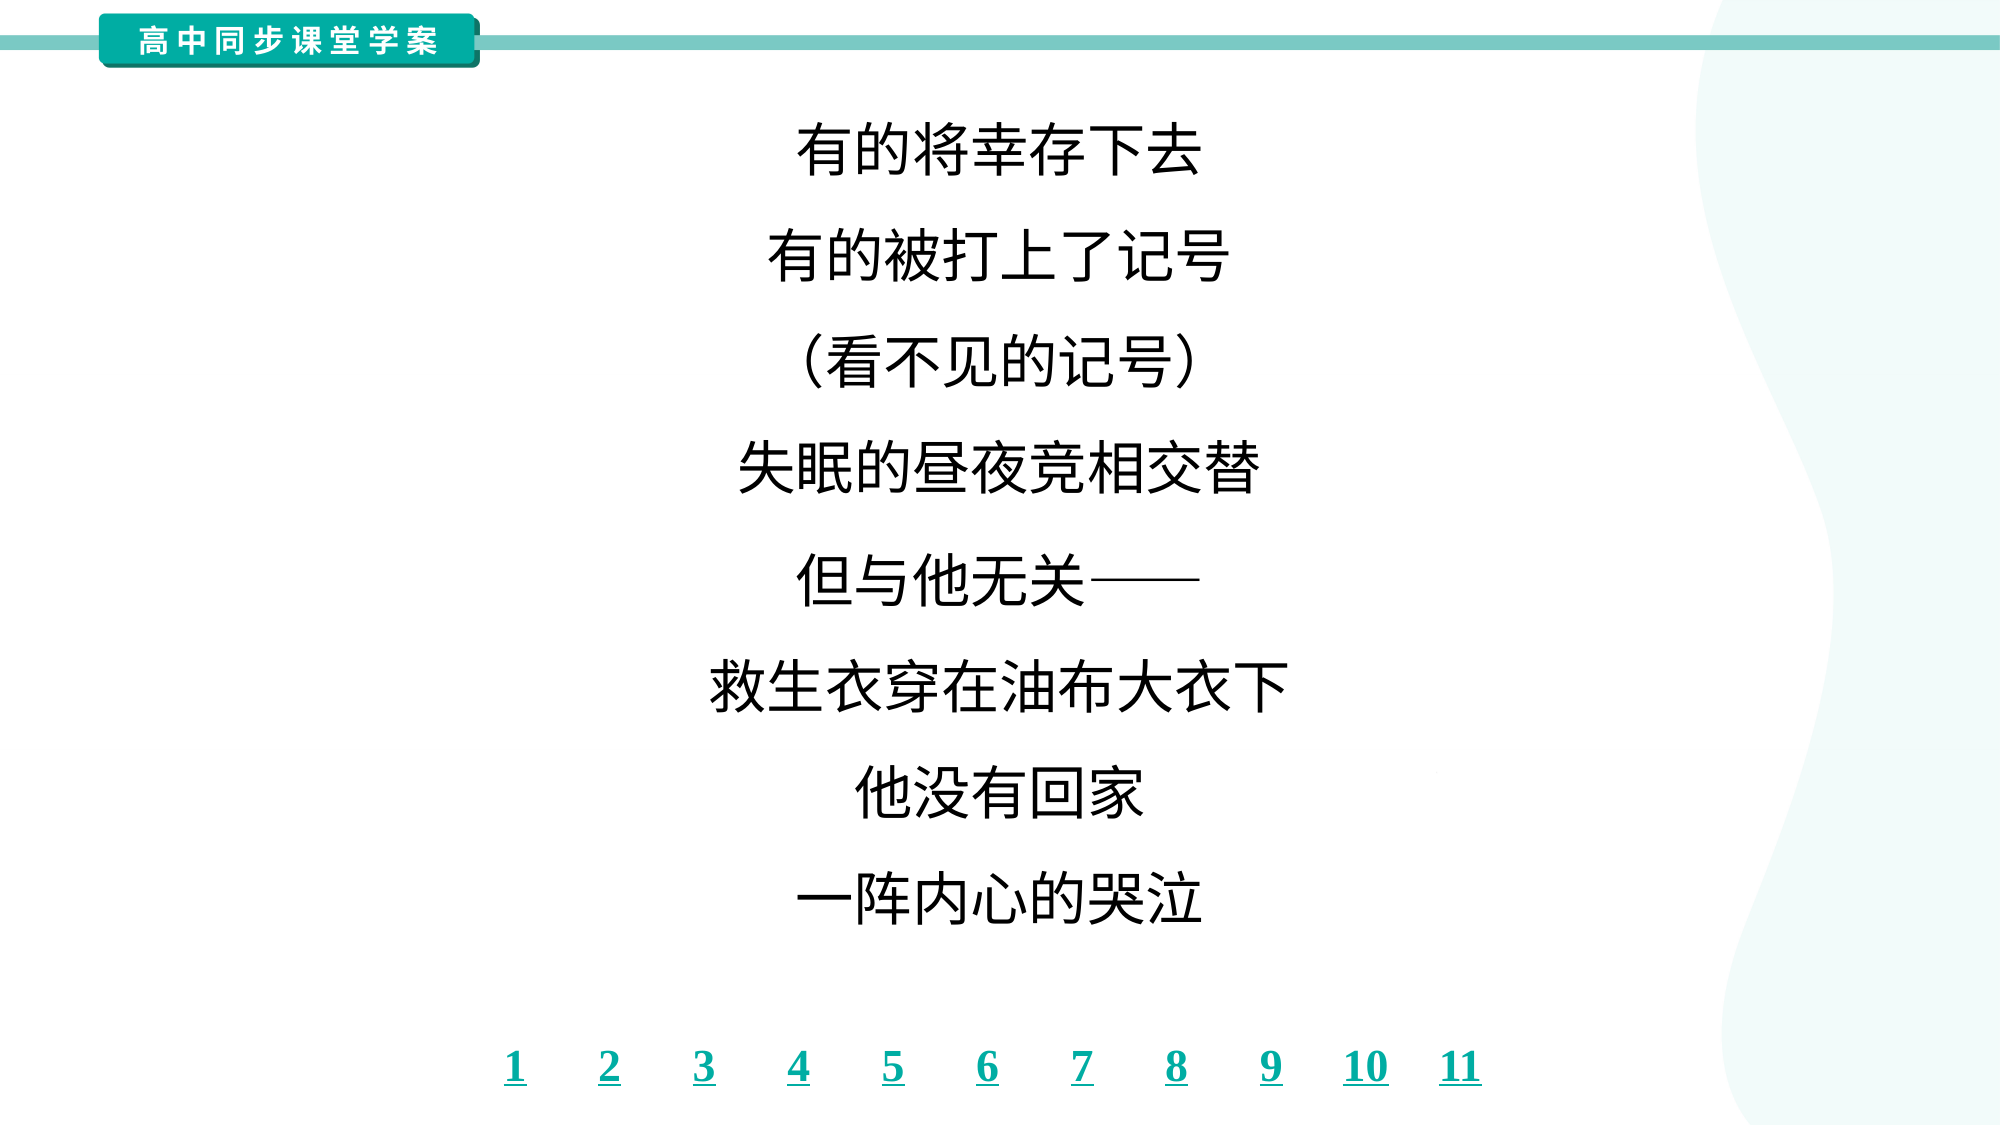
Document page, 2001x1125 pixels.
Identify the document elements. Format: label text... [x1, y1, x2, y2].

picture [0, 0, 2000, 1125]
text_box 但与他无关—— 救生衣穿在油布大衣下 他没有回家 一阵内心的哭泣 [100, 507, 1899, 933]
text_box 有的将幸存下去 有的被打上了记号 （看不见的记号） 失眠的昼夜竞相交替 [100, 76, 1899, 502]
